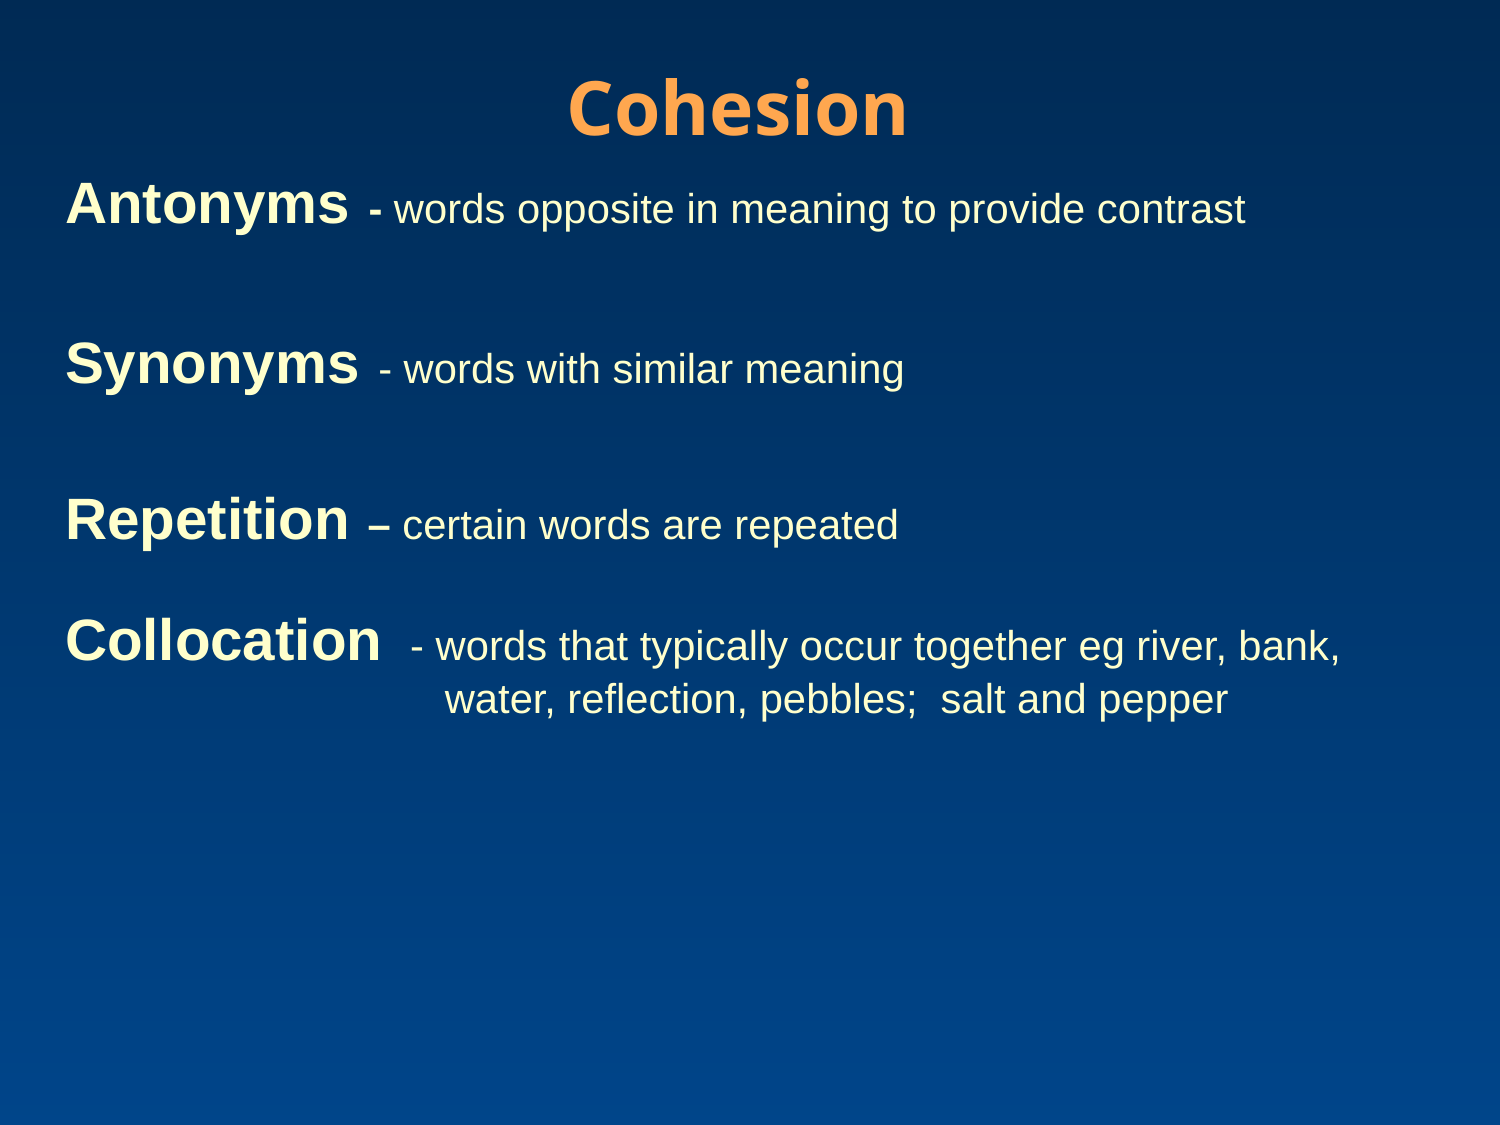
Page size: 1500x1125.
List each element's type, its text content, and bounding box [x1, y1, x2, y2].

text_box Antonyms - words opposite in meaning to provide contrast Synonyms - words with similar meaning Repetition – certain words are repeated Collocation - words that typically occur together eg river, bank, water, reflection, pebbles; salt and pepper [50, 0, 1469, 730]
